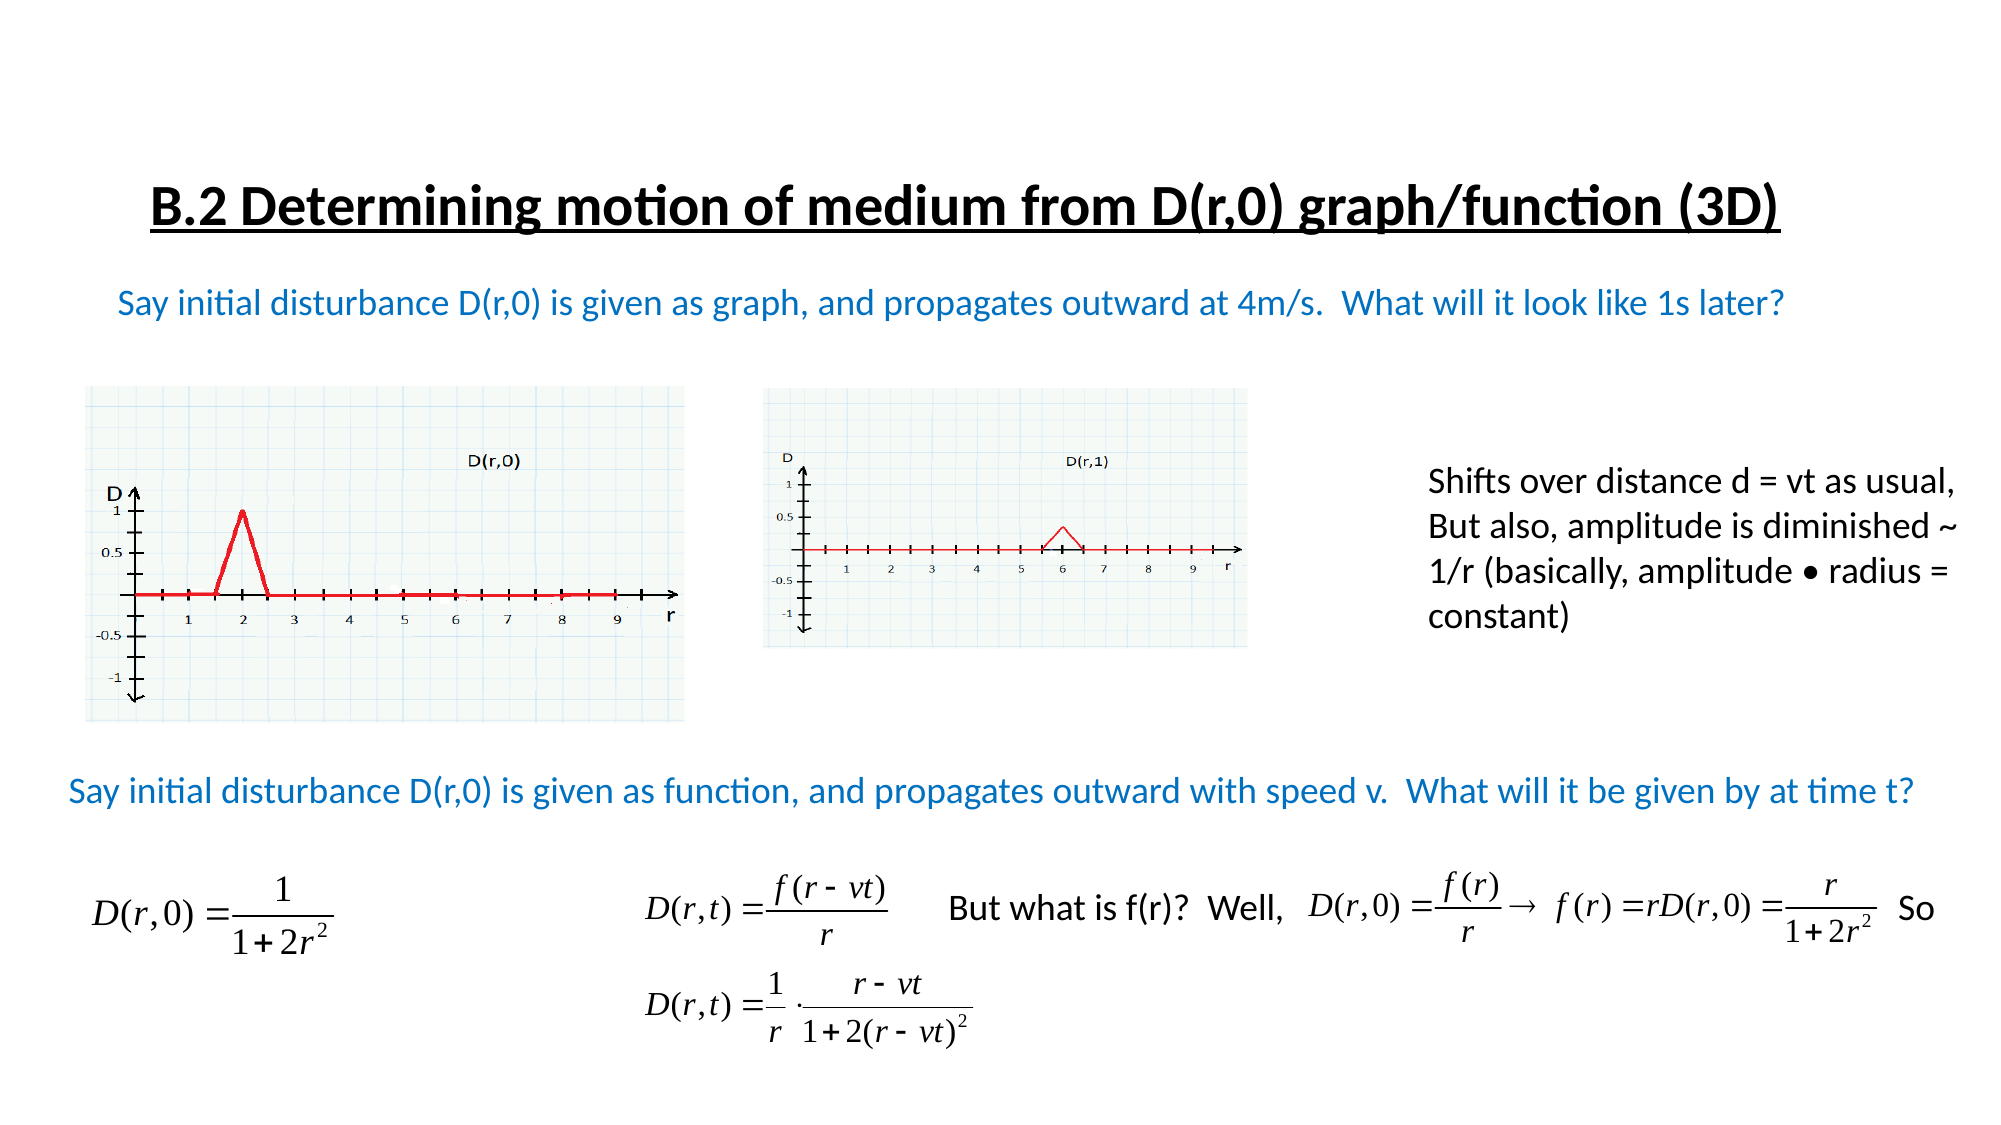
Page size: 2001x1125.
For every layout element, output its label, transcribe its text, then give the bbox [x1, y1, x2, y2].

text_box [763, 373, 1396, 718]
text_box So [1883, 875, 1951, 935]
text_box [85, 866, 341, 963]
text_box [1302, 863, 1883, 951]
text_box Say initial disturbance D(r,0) is given as function, and propagates outward with speed v. What will it be given by at time t? [53, 758, 1951, 818]
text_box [639, 866, 895, 954]
text_box But what is f(r)? Well, [933, 875, 1300, 935]
text_box Shifts over distance d = vt as usual, But also, amplitude is diminished ~ 1/r (basically, amplitude • radius = constant) [1413, 448, 2000, 689]
text_box Say initial disturbance D(r,0) is given as graph, and propagates outward at 4m/s. What will it look like 1s later? [102, 270, 1893, 331]
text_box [85, 383, 690, 727]
text_box B.2 Determining motion of medium from D(r,0) graph/function (3D) [135, 159, 1796, 245]
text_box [639, 962, 980, 1056]
